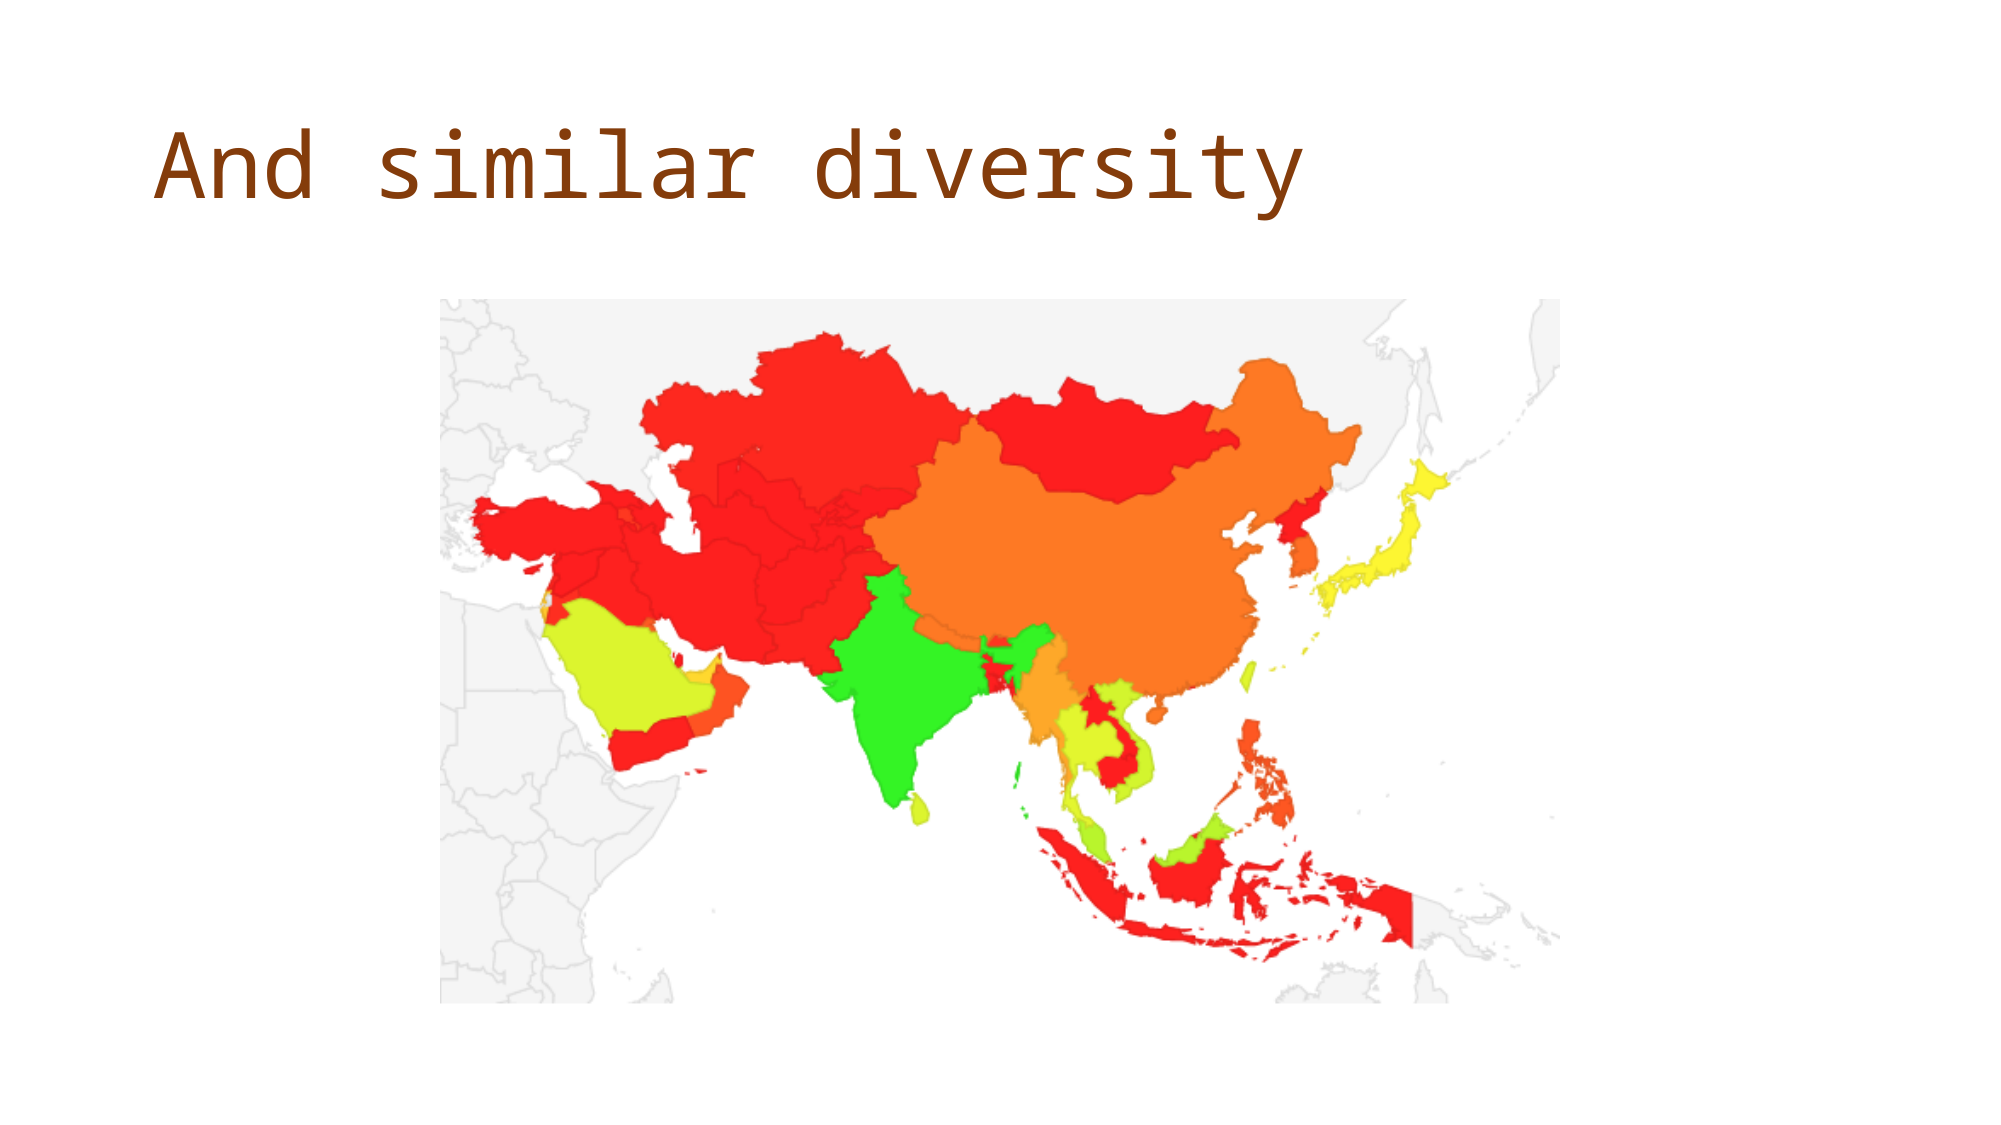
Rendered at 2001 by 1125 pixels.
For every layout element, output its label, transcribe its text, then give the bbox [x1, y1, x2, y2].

title And similar diversity [137, 59, 1863, 278]
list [440, 299, 1560, 1014]
